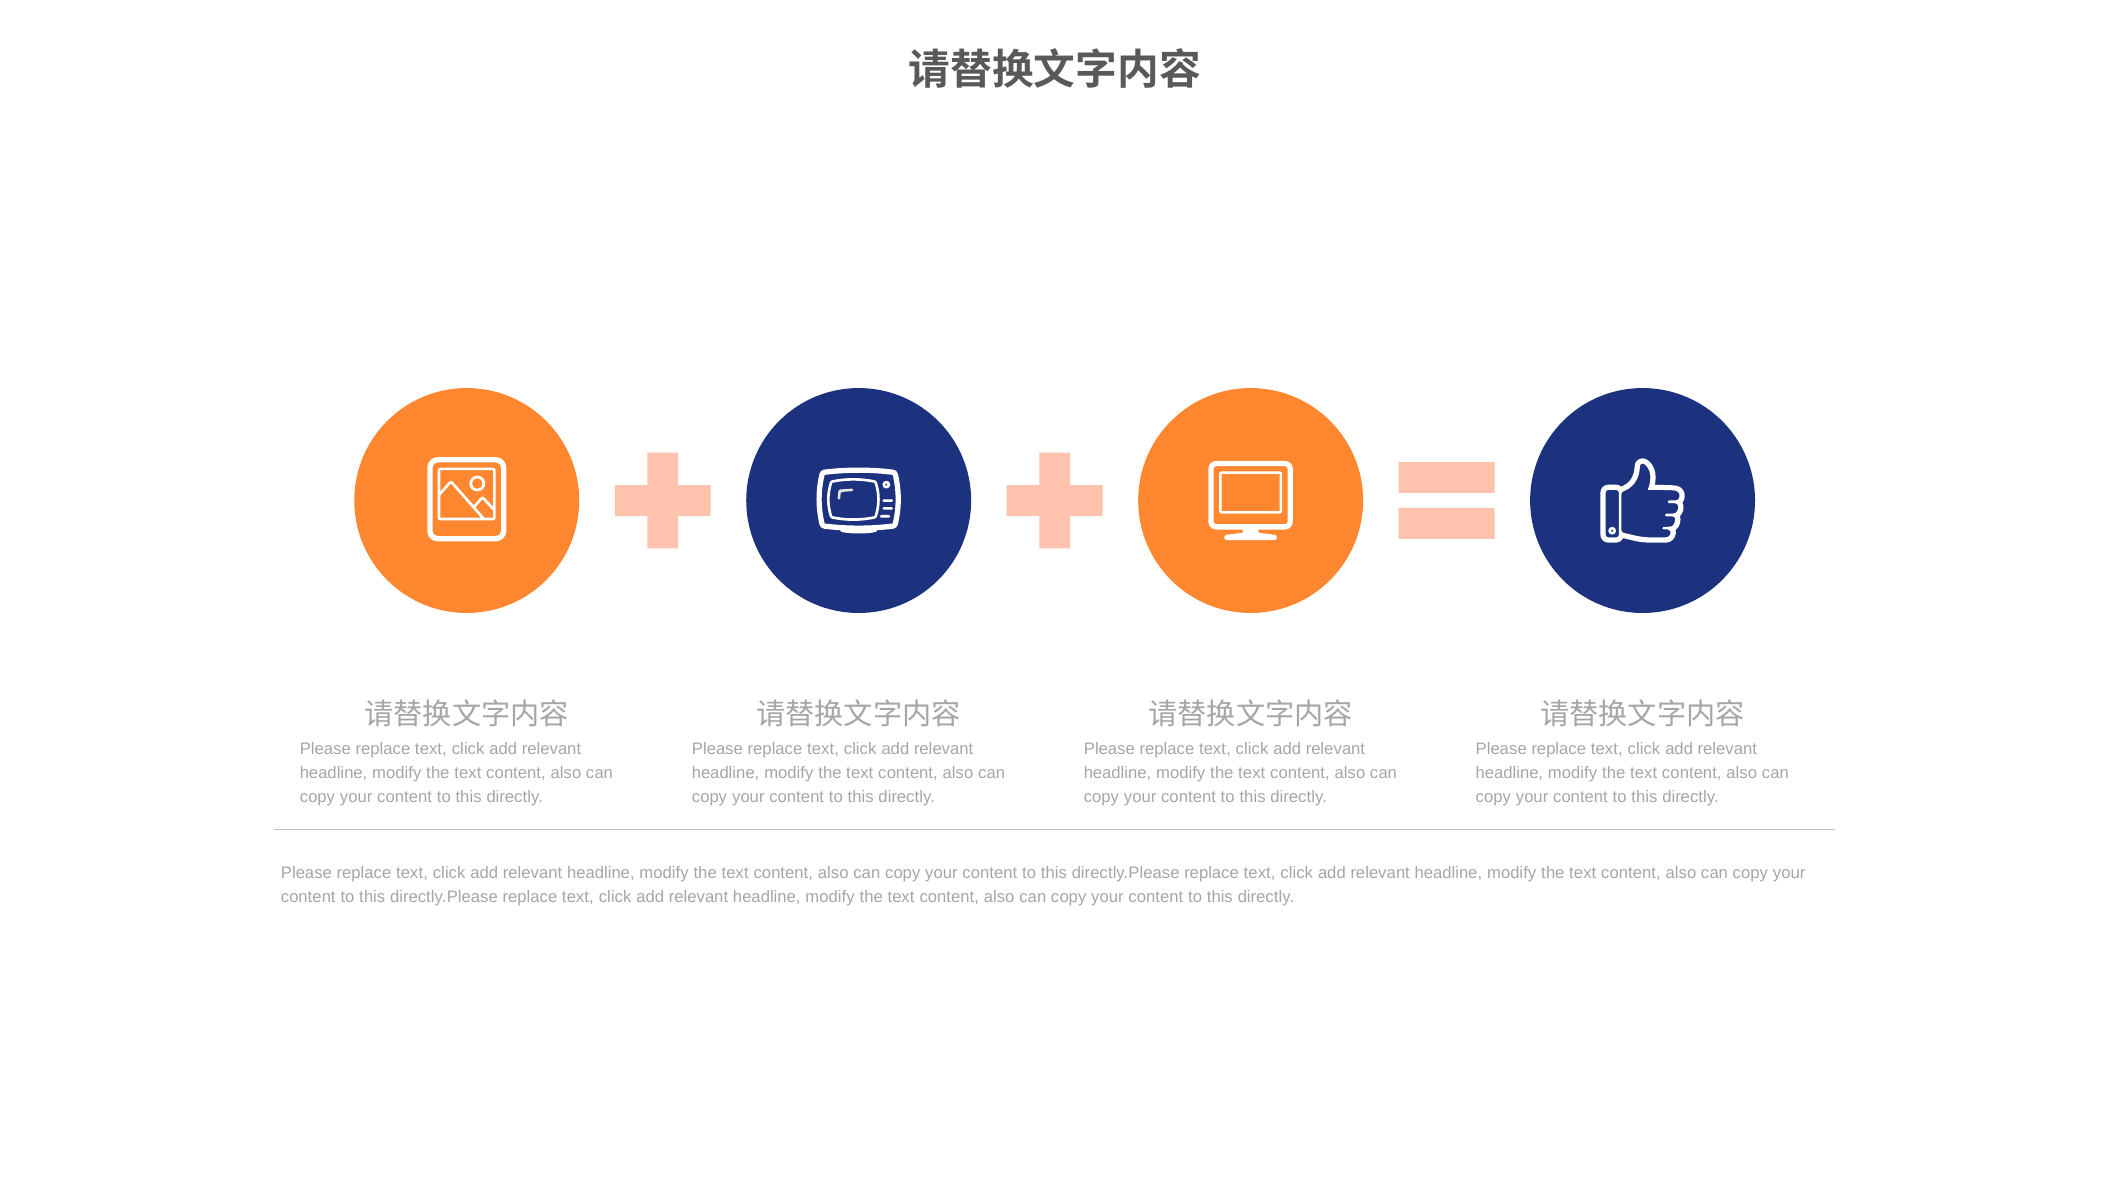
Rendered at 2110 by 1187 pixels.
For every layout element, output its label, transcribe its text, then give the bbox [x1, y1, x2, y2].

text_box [691, 688, 1026, 805]
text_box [354, 388, 1755, 613]
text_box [299, 688, 634, 805]
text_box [1083, 688, 1418, 805]
text_box Please replace text, click add relevant headline, modify the text content, also can copy your content to this directly.Please replace text, click add relevant headline, modify the text content, also can copy your content to this directly.Please replace text, click add relevant headline, modify the text content, also can copy your content to this directly. [280, 858, 1829, 907]
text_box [1475, 688, 1810, 805]
text_box 请替换文字内容 [821, 27, 1289, 99]
